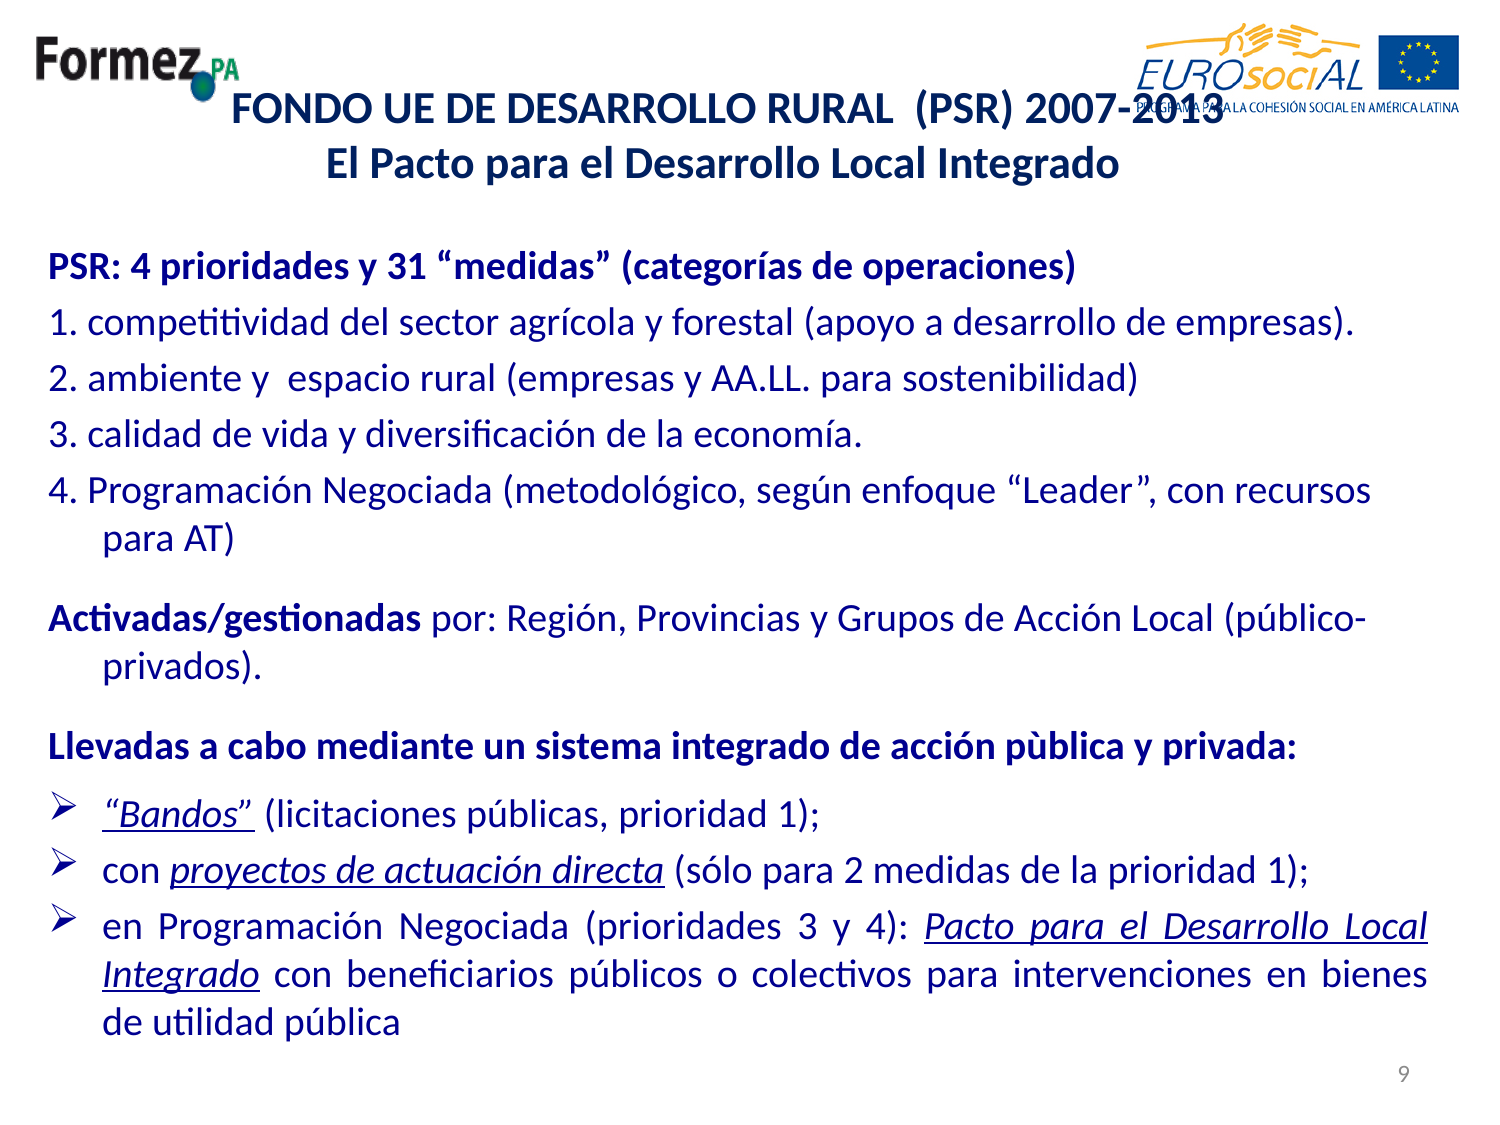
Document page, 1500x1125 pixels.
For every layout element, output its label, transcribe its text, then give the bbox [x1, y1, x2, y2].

picture [32, 26, 241, 105]
text_box PSR: 4 prioridades y 31 “medidas” (categorías de operaciones) 1. competitividad del sector agrícola y forestal (apoyo a desarrollo de empresas). 2. ambiente y espacio rural (empresas y AA.LL. para sostenibilidad) 3. calidad de vida y diversificación de la economía. 4. Programación Negociada (metodológico, según enfoque “Leader”, con recursos para AT) Activadas/gestionadas por: Región, Provincias y Grupos de Acción Local (público-privados). Llevadas a cabo mediante un sistema integrado de acción pùblica y privada: “Bandos” (licitaciones públicas, prioridad 1); con proyectos de actuación directa (sólo para 2 medidas de la prioridad 1); en Programación Negociada (prioridades 3 y 4): Pacto para el Desarrollo Local Integrado con beneficiarios públicos o colectivos para intervenciones en bienes de utilidad pública [33, 231, 1443, 1055]
picture [1134, 23, 1460, 113]
title FONDO UE DE DESARROLLO RURAL (PSR) 2007-2013 El Pacto para el Desarrollo Local Integrado [53, 38, 1404, 227]
slide_number 9 [1074, 1055, 1425, 1103]
